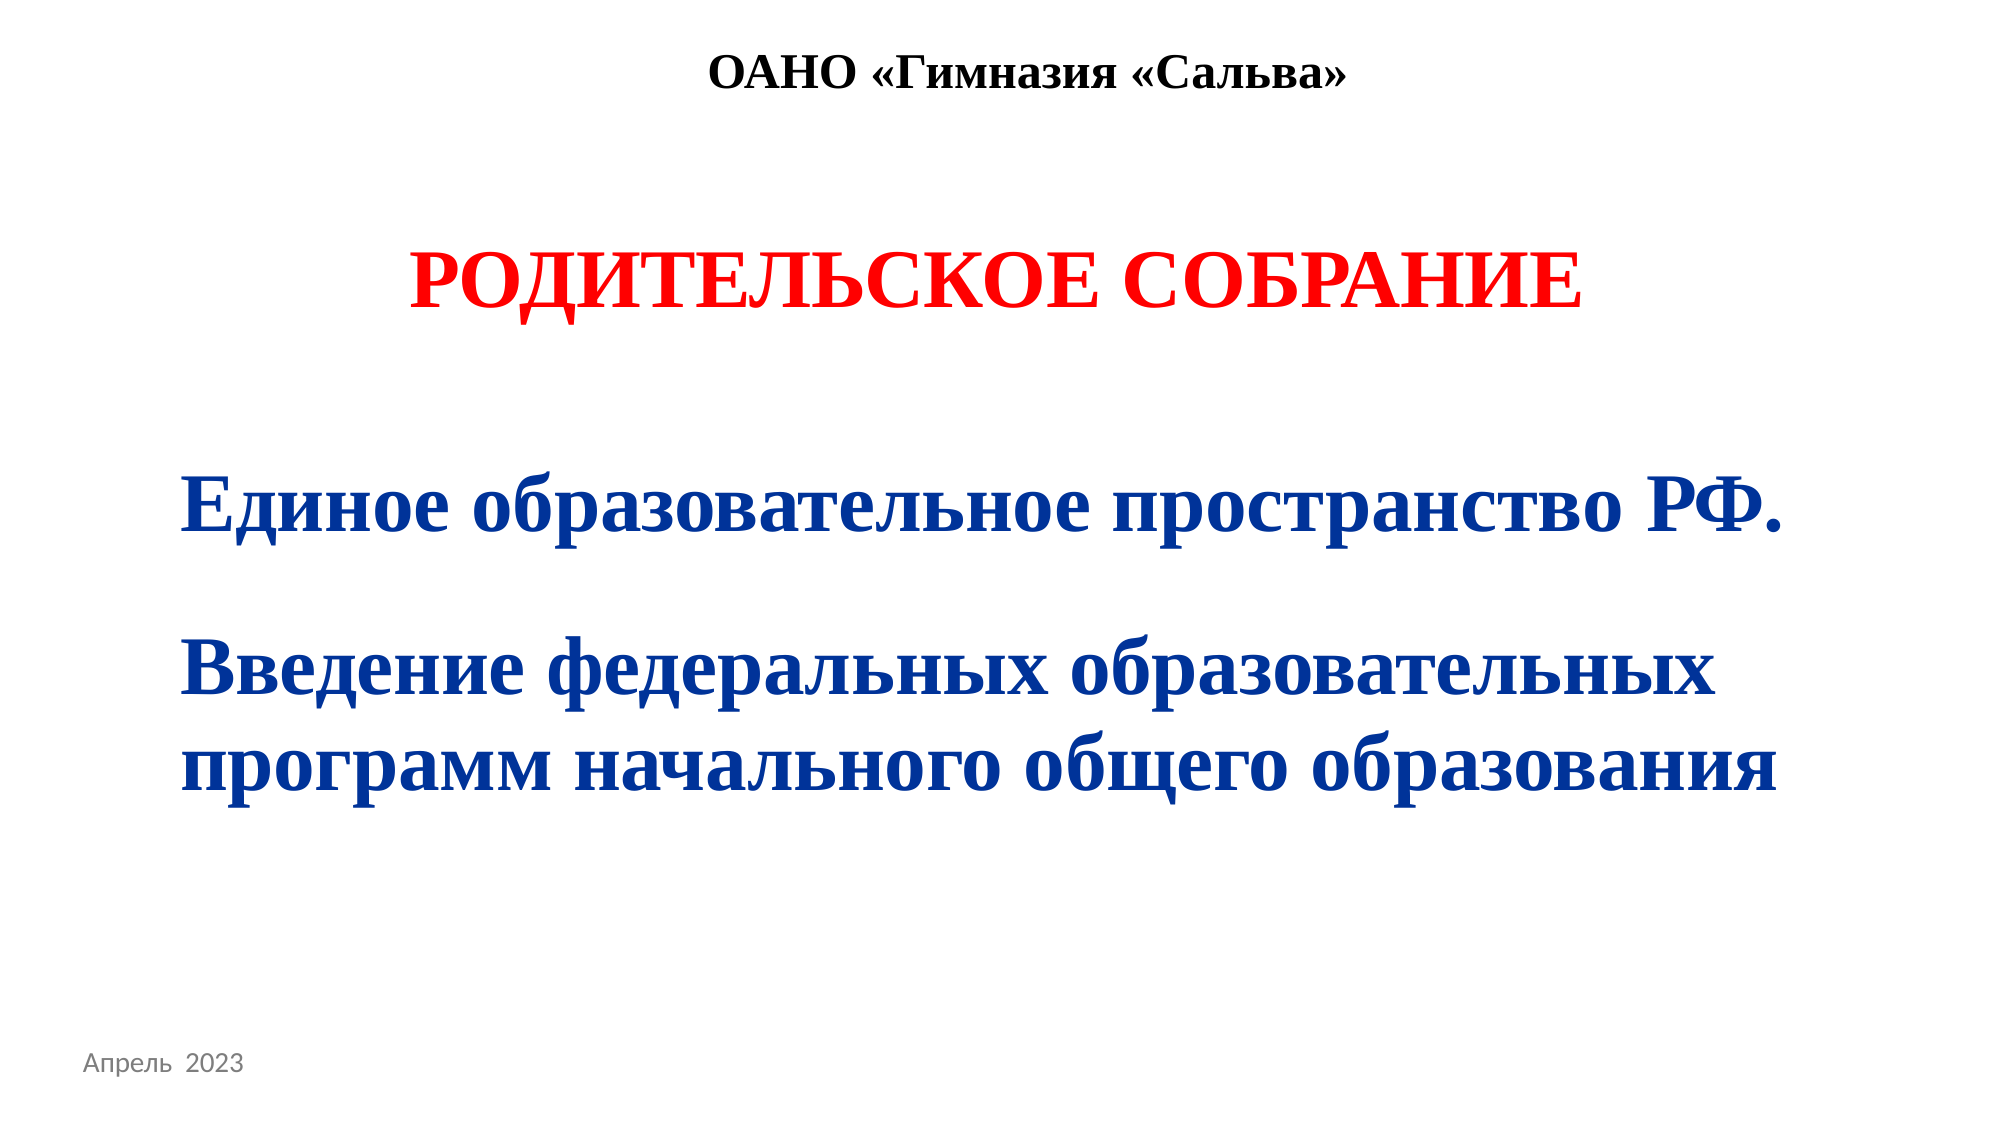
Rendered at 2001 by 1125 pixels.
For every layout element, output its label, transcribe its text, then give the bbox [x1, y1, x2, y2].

text_box ОАНО «Гимназия «Сальва» [80, 31, 1975, 107]
text_box Апрель 2023 [80, 1040, 725, 1078]
title Единое образовательное пространство РФ. [177, 450, 1958, 612]
text_box Введение федеральных образовательных программ начального общего образования [177, 612, 1958, 808]
text_box РОДИТЕЛЬСКОЕ СОБРАНИЕ [407, 225, 1607, 325]
